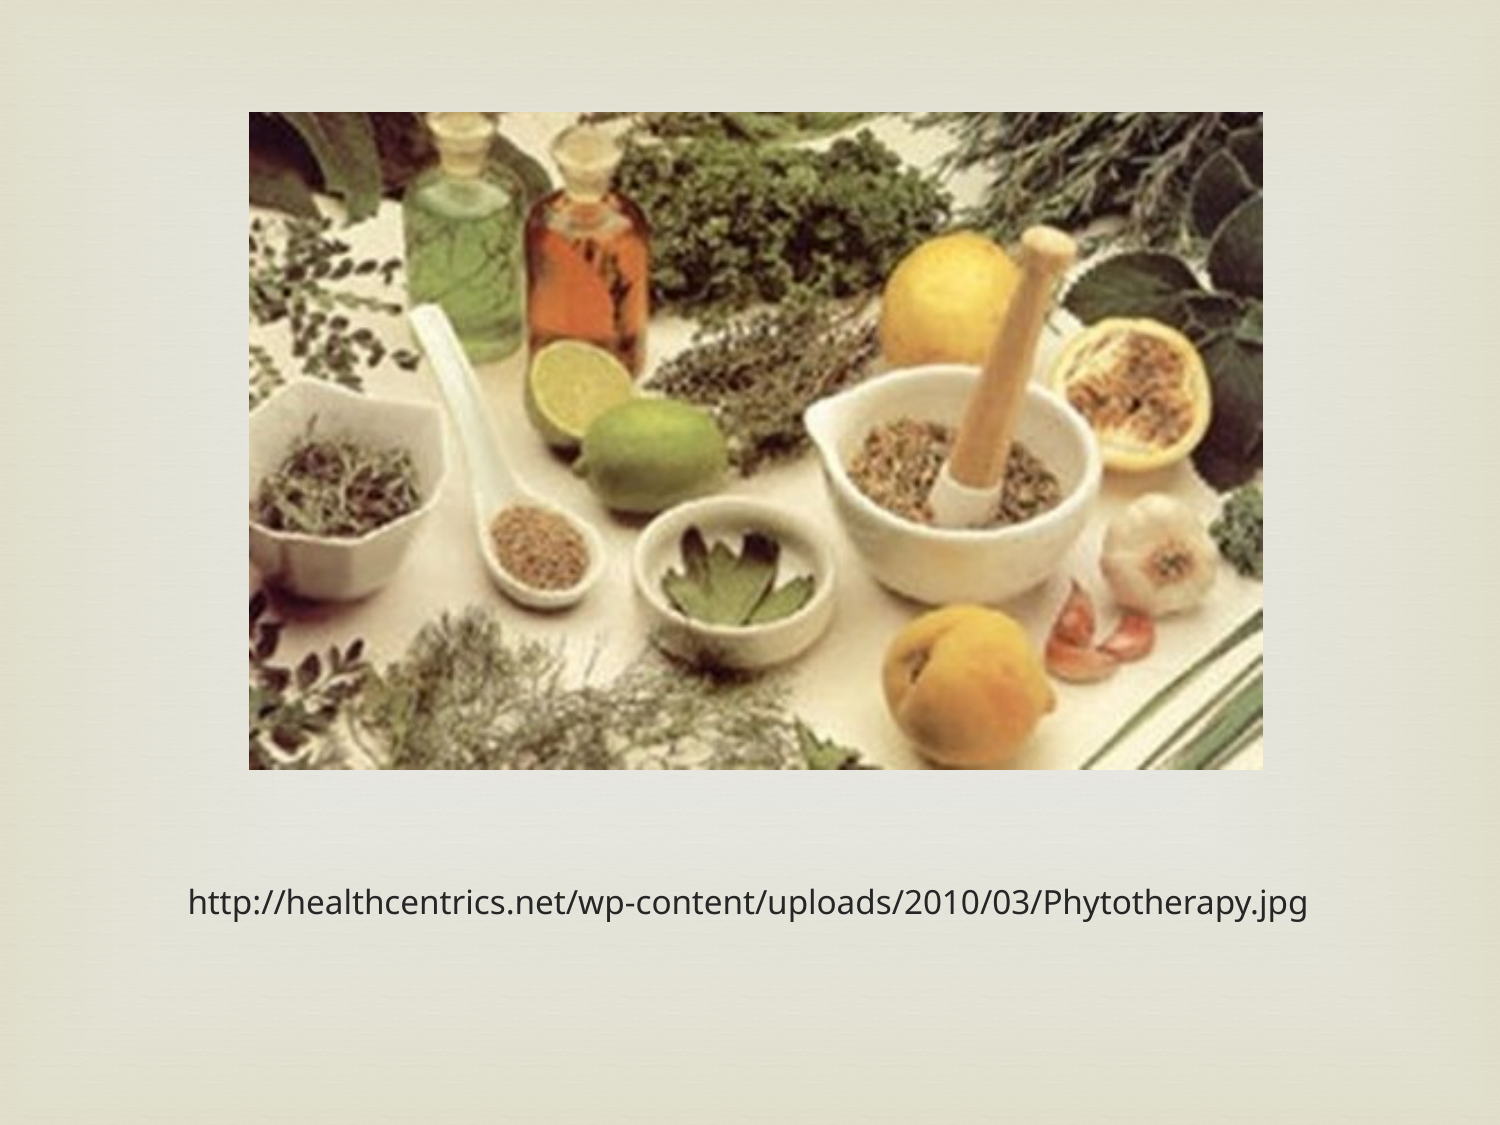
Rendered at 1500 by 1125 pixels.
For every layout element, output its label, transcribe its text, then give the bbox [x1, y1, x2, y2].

list http://healthcentrics.net/wp-content/uploads/2010/03/Phytotherapy.jpg [112, 873, 1386, 1006]
picture [249, 111, 1263, 770]
